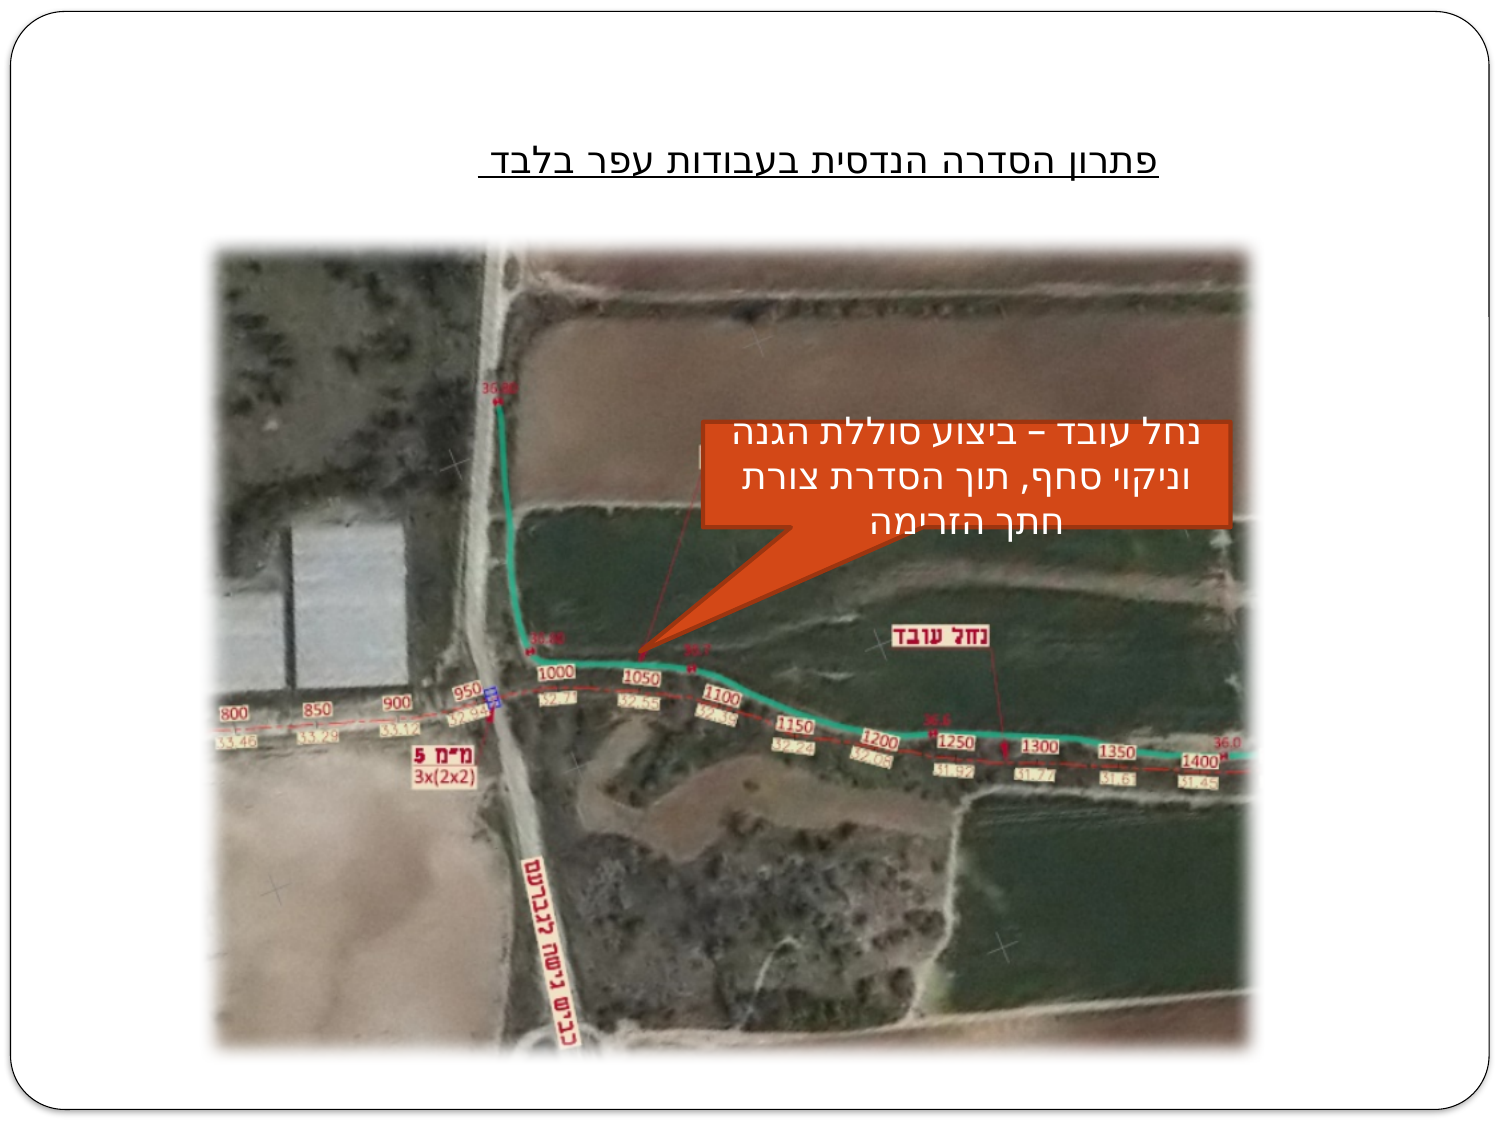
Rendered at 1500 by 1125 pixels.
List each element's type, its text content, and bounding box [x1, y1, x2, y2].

text_box פתרון הסדרה הנדסית בעבודות עפר בלבד [462, 128, 1174, 189]
picture [198, 234, 1267, 1065]
